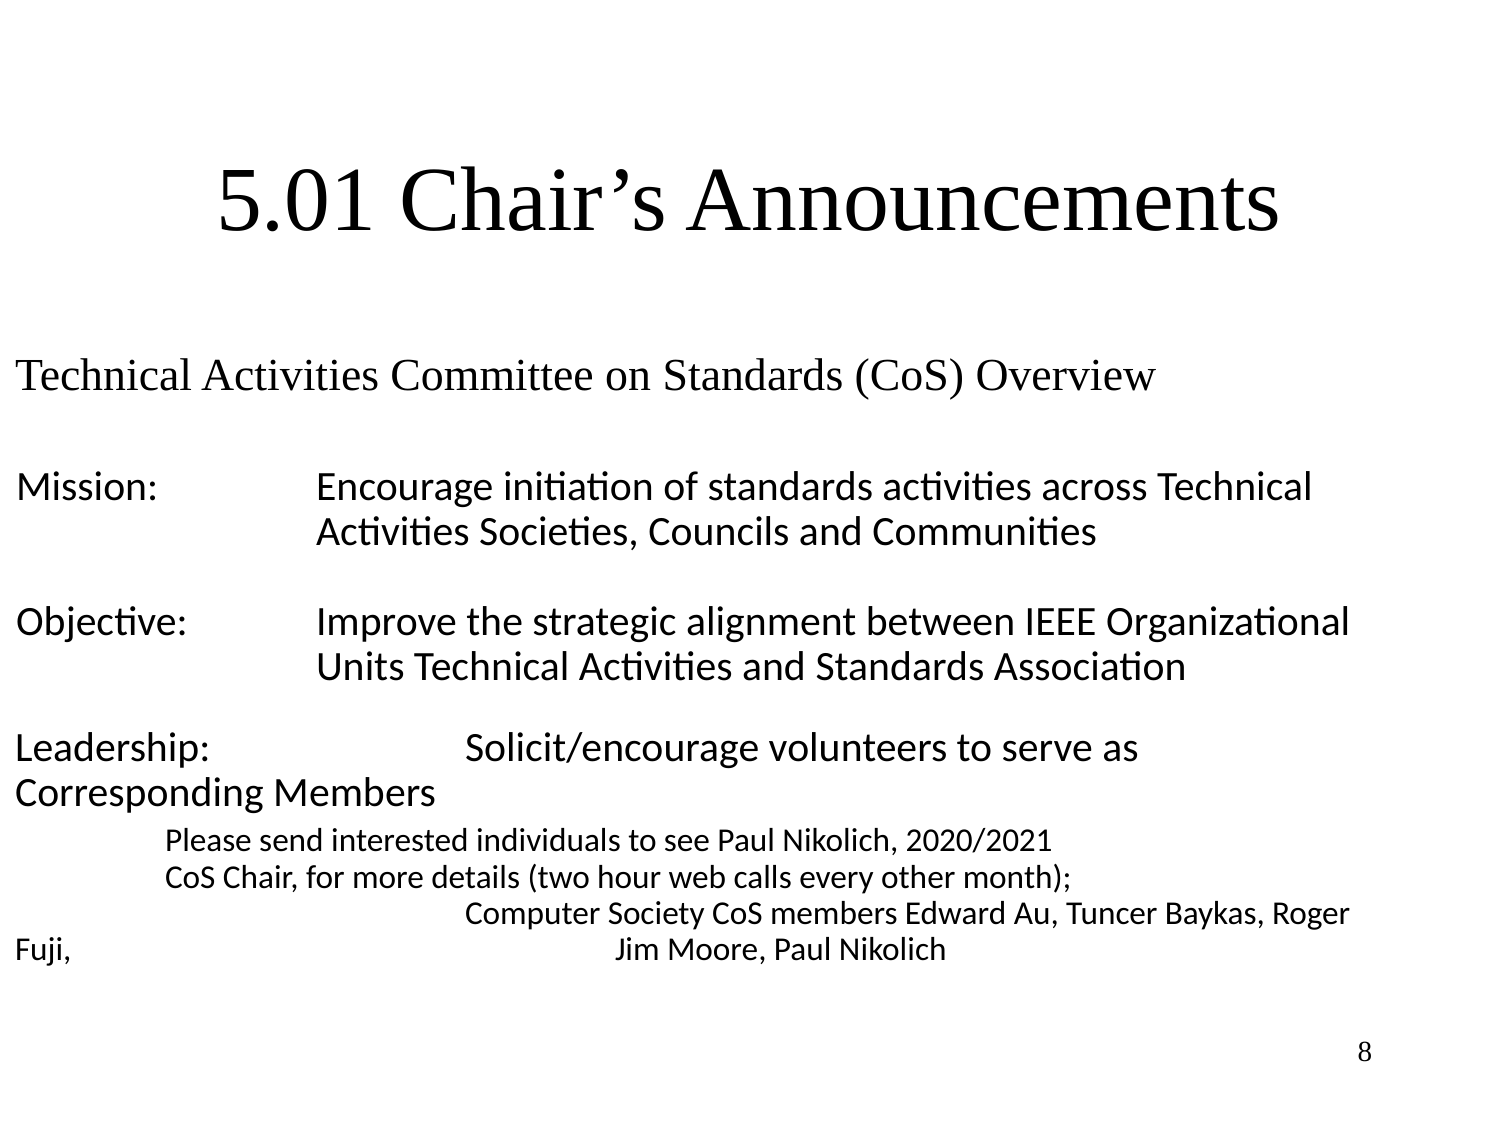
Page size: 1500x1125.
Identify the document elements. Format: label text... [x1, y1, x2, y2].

title 5.01 Chair’s Announcements [112, 99, 1388, 288]
list Technical Activities Committee on Standards (CoS) Overview Mission: Encourage initiation of standards activities across Technical Activities Societies, Councils and Communities Objective: Improve the strategic alignment between IEEE Organizational Units Technical Activities and Standards Association Leadership: Solicit/encourage volunteers to serve as Corresponding Members Please send interested individuals to see Paul Nikolich, 2020/2021 CoS Chair, for more details (two hour web calls every other month); Computer Society CoS members Edward Au, Tuncer Baykas, Roger Fuji, Jim Moore, Paul Nikolich [0, 337, 1413, 1013]
slide_number 8 [1074, 1024, 1388, 1101]
